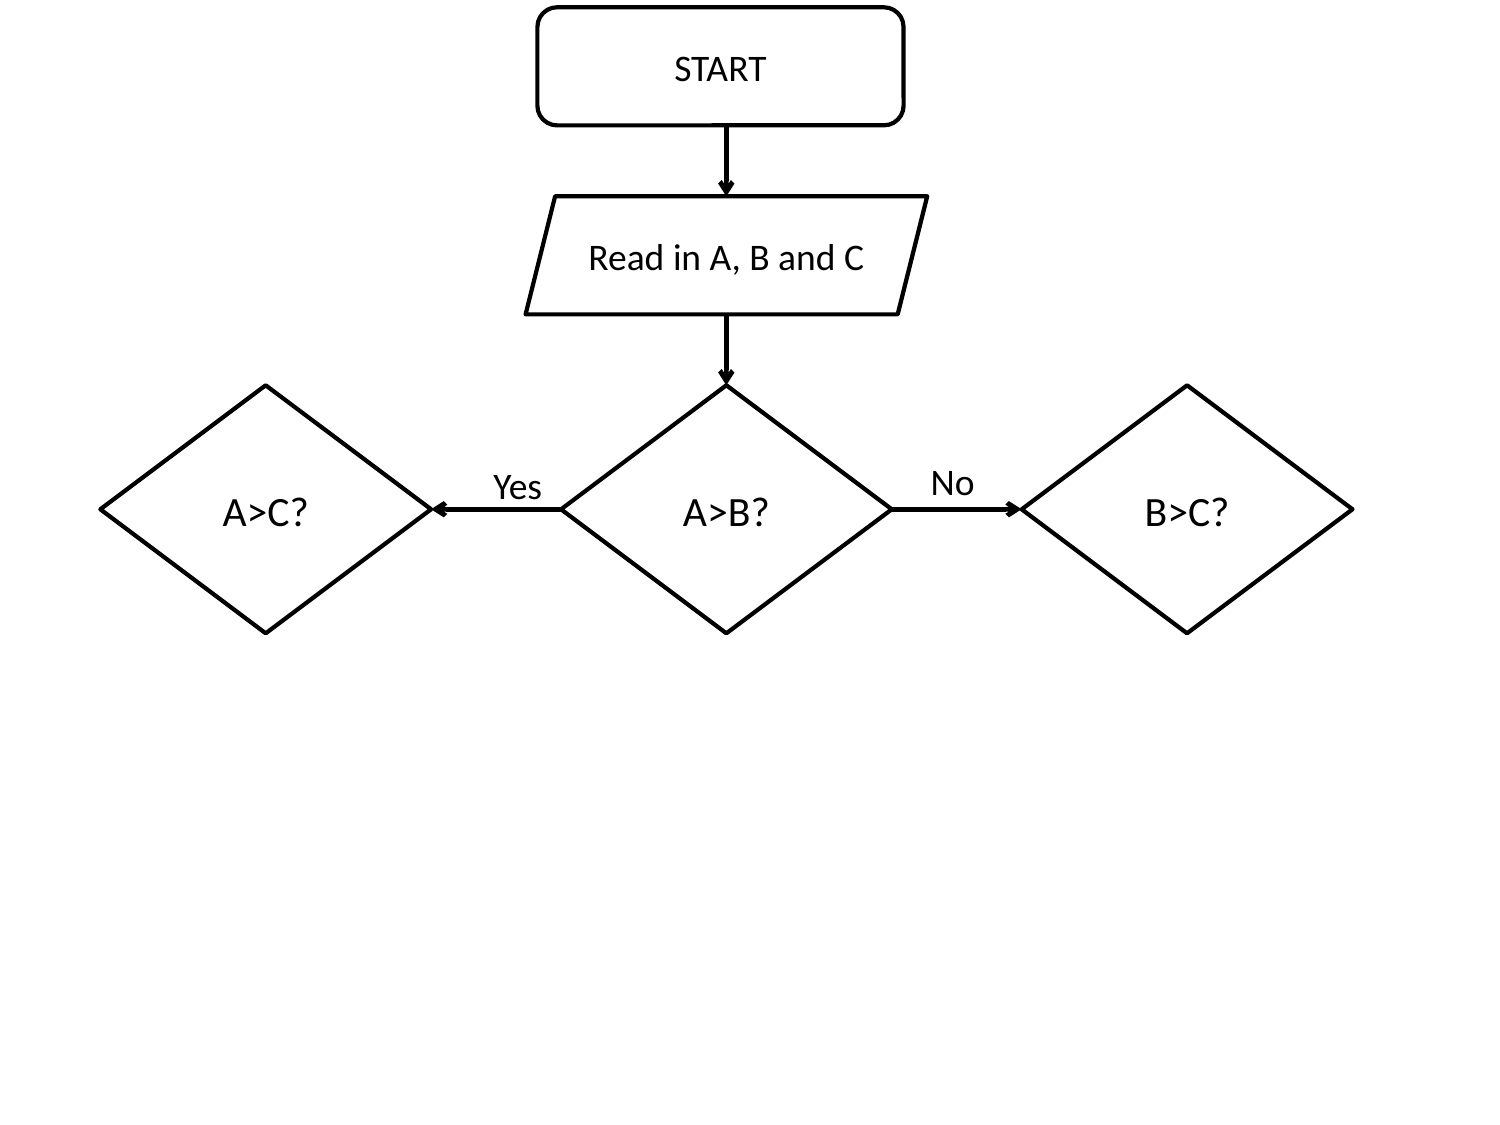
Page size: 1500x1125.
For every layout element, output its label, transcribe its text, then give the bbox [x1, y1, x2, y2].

text_box A>C? [98, 383, 433, 635]
text_box A>B? [560, 385, 893, 635]
text_box No [915, 450, 990, 508]
text_box B>C? [1020, 383, 1355, 635]
text_box Read in A, B and C [523, 194, 930, 317]
text_box Yes [478, 454, 558, 508]
text_box START [535, 5, 906, 128]
